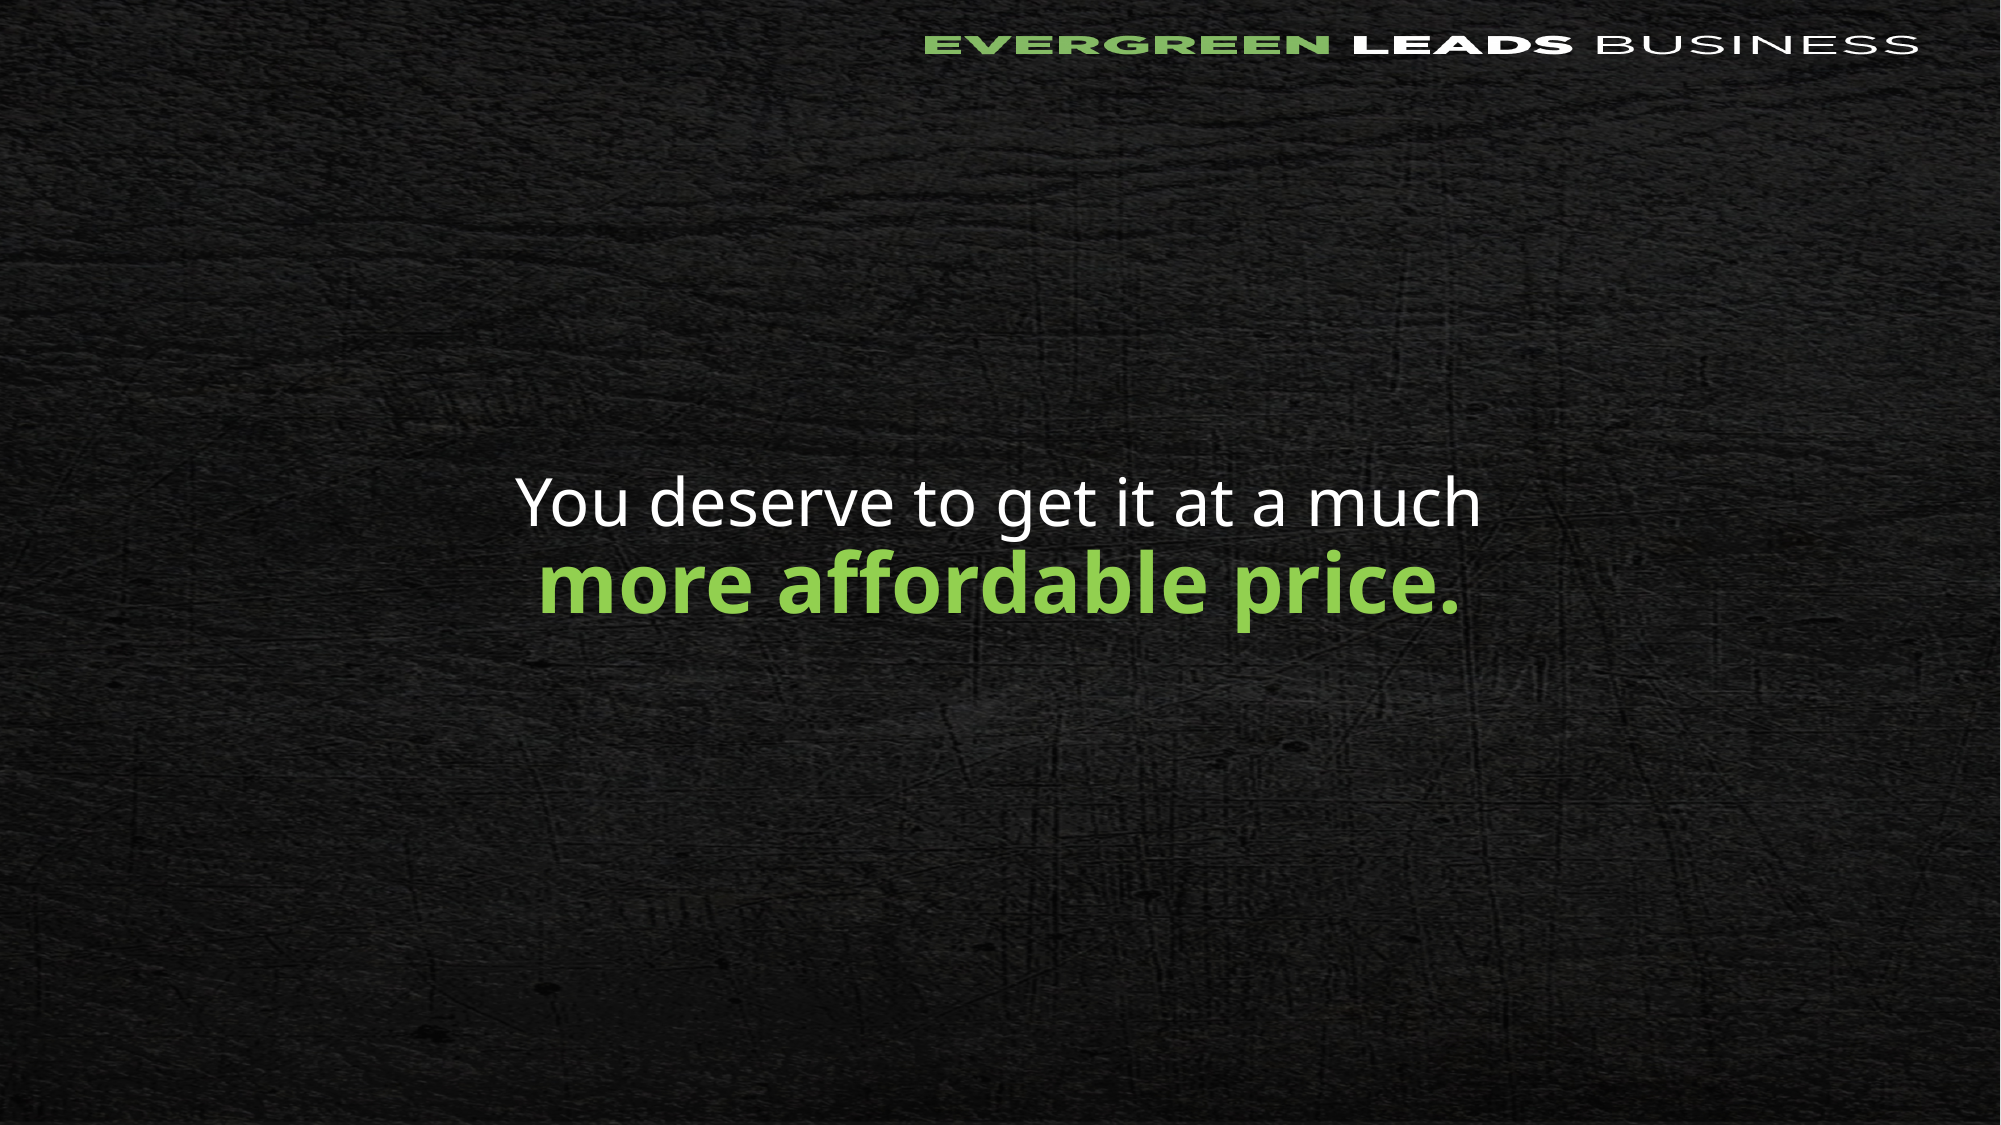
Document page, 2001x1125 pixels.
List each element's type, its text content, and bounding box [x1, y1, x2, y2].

picture [0, 0, 2001, 1125]
list You deserve to get it at a much more affordable price. [446, 461, 1554, 664]
